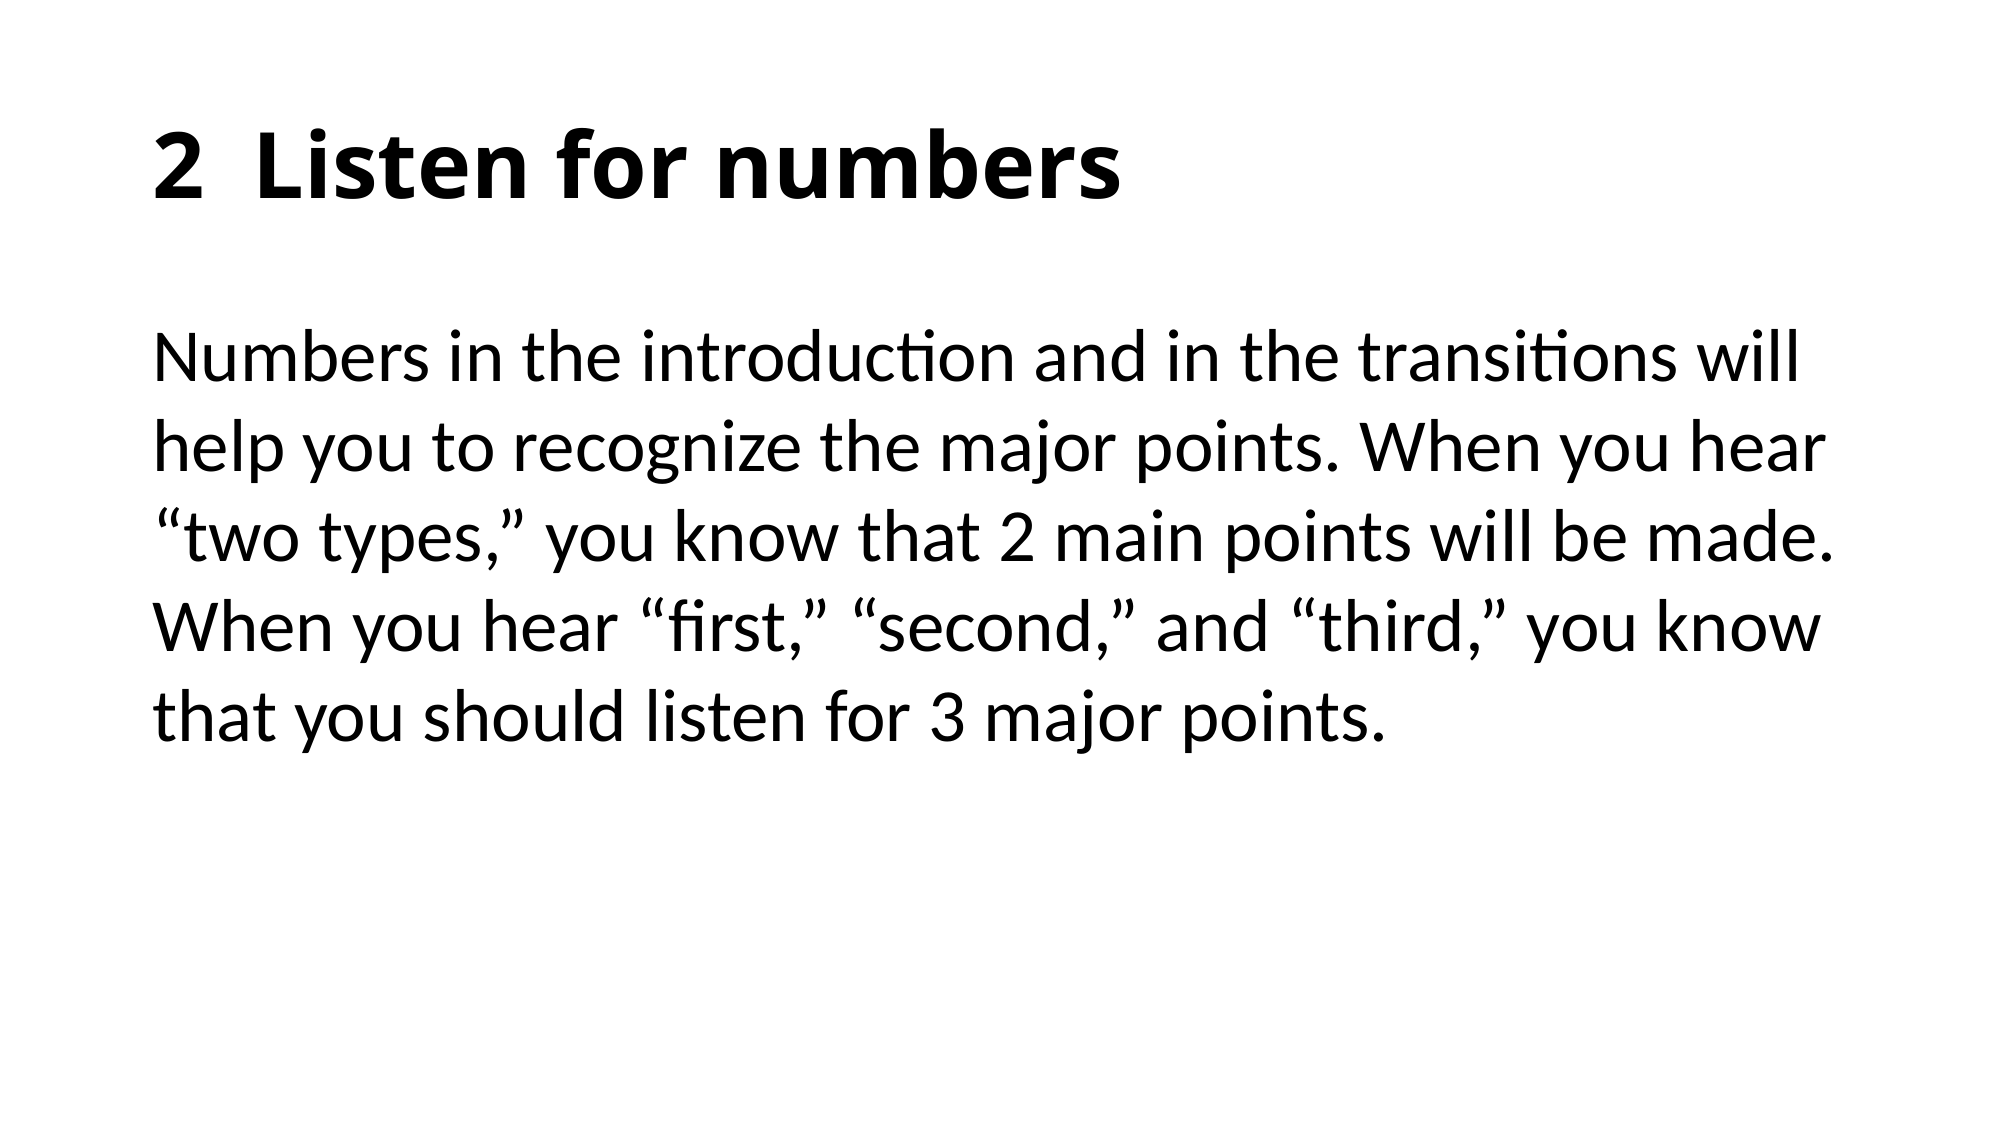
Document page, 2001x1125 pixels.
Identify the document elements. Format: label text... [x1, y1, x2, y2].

title 2 Listen for numbers [137, 59, 1863, 278]
list Numbers in the introduction and in the transitions will help you to recognize the major points. When you hear “two types,” you know that 2 main points will be made. When you hear “first,” “second,” and “third,” you know that you should listen for 3 major points. [137, 299, 1863, 1014]
